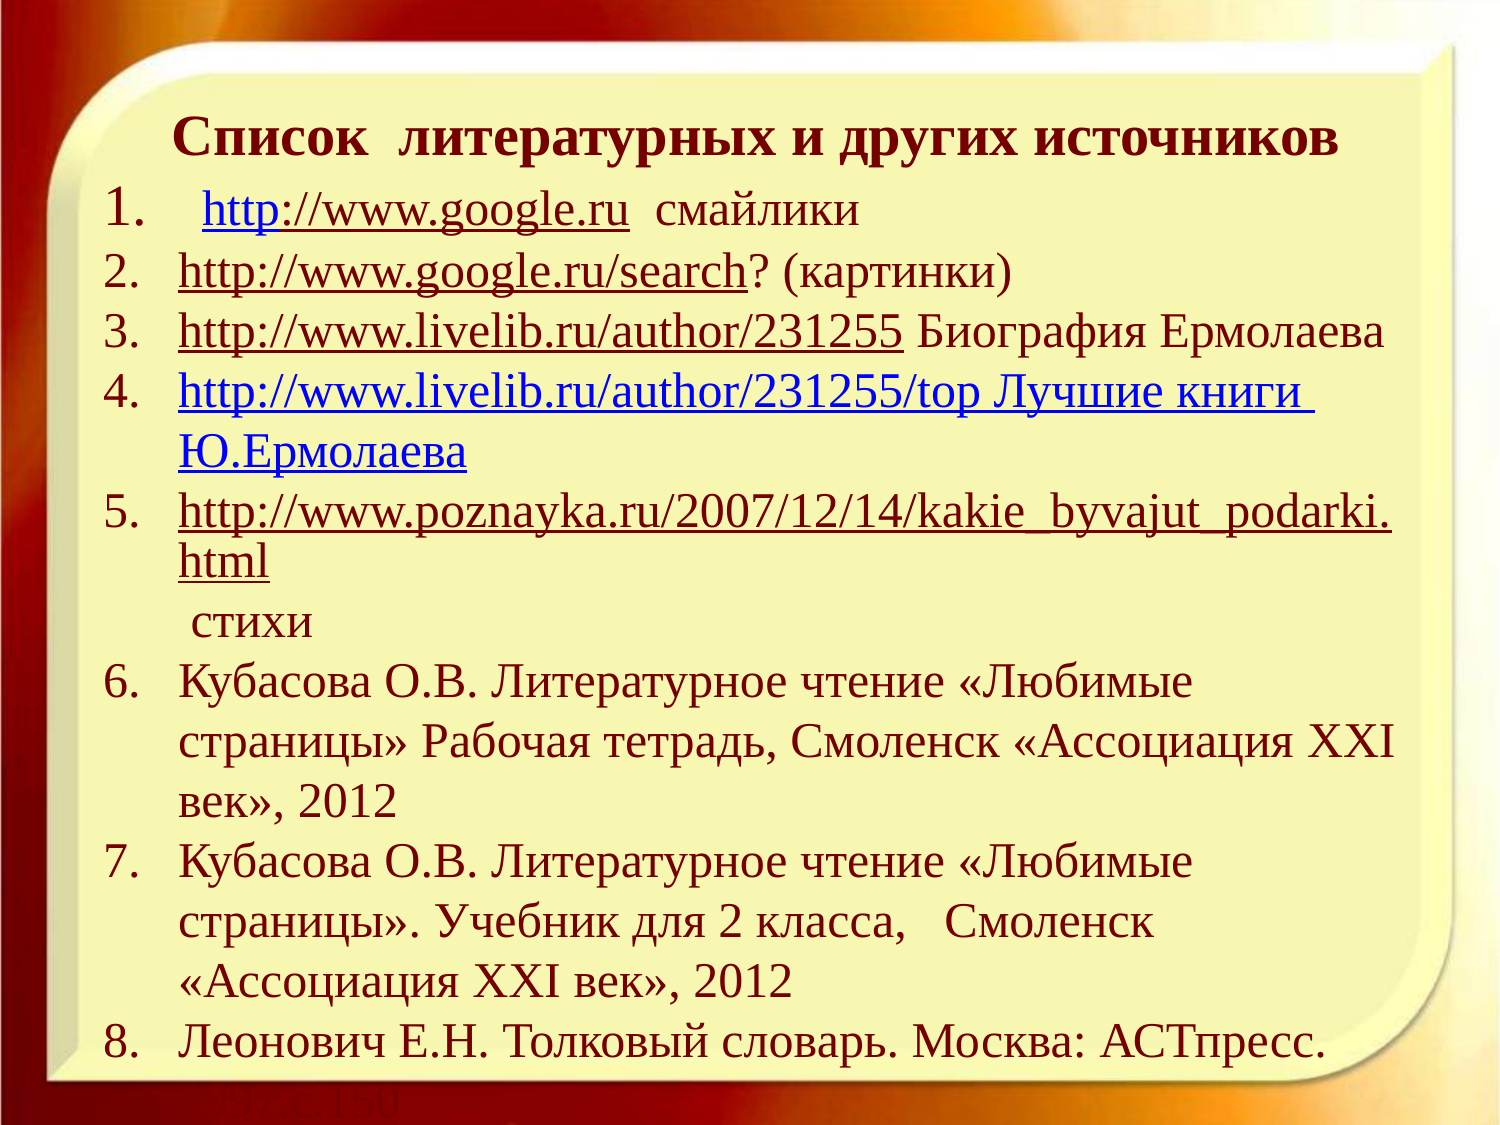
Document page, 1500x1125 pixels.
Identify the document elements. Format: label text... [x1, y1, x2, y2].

picture [0, 0, 1500, 1125]
text_box Список литературных и других источников http://www.google.ru смайлики http://www.google.ru/search? (картинки) http://www.livelib.ru/author/231255 Биография Ермолаева http://www.livelib.ru/author/231255/top Лучшие книги Ю.Ермолаева http://www.poznayka.ru/2007/12/14/kakie_byvajut_podarki.html стихи Кубасова О.В. Литературное чтение «Любимые страницы» Рабочая тетрадь, Смоленск «Ассоциация XXI век», 2012 Кубасова О.В. Литературное чтение «Любимые страницы». Учебник для 2 класса, Смоленск «Ассоциация XXI век», 2012 Леонович Е.Н. Толковый словарь. Москва: АСТпресс. 1997.с.150 [88, 90, 1424, 1085]
